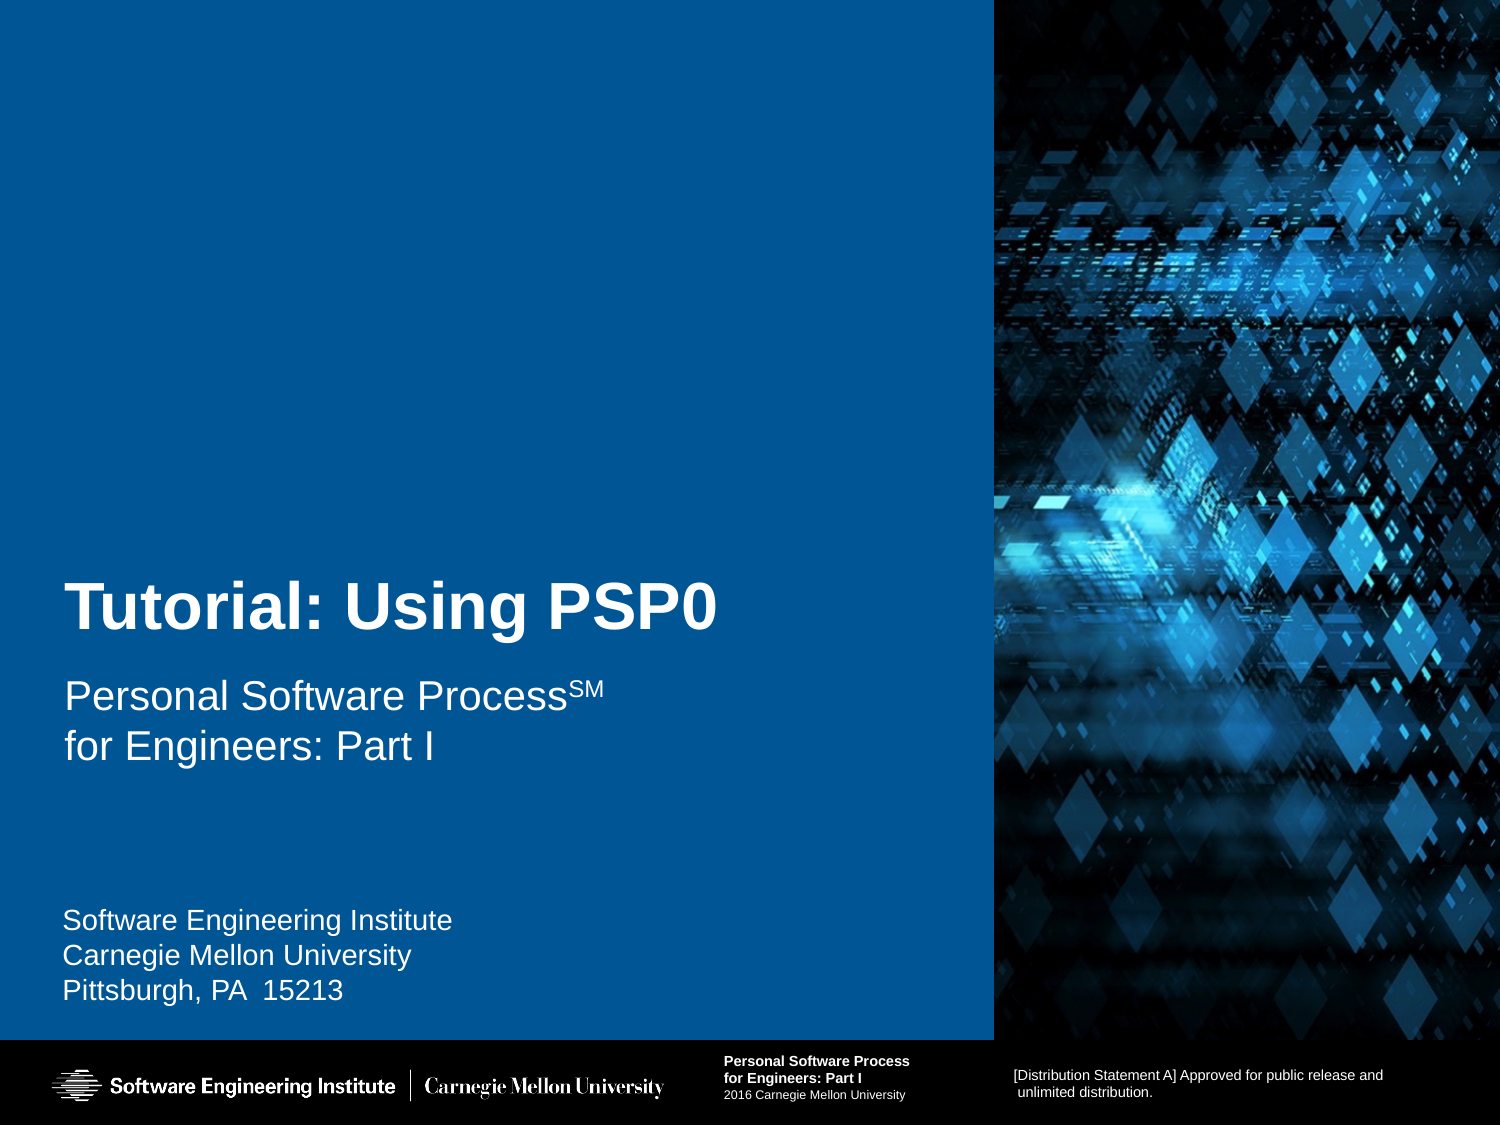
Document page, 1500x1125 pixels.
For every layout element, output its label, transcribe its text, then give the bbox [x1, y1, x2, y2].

picture [994, 0, 1500, 1040]
title Tutorial: Using PSP0 [64, 43, 850, 644]
subtitle Personal Software ProcessSM for Engineers: Part I [64, 668, 850, 882]
picture [43, 1062, 673, 1106]
